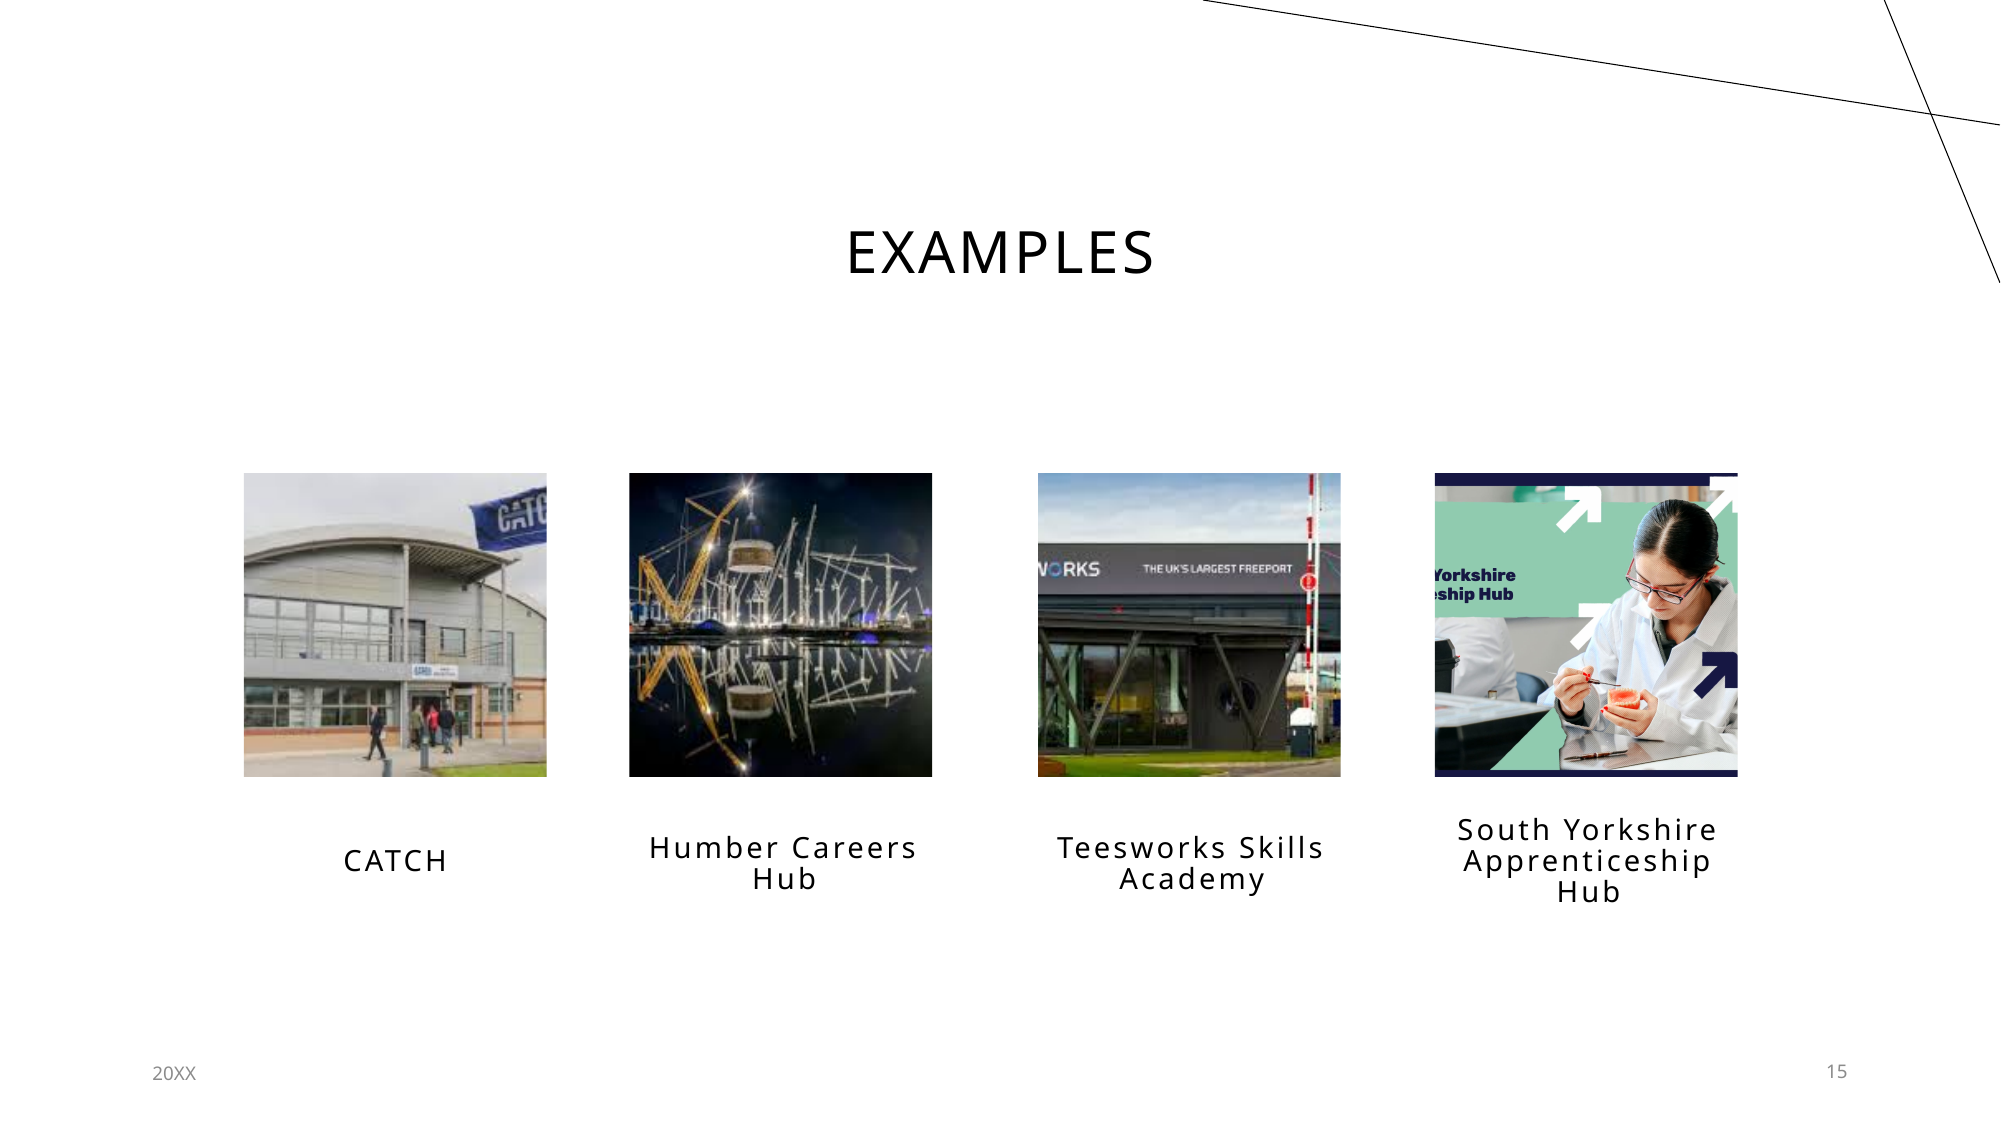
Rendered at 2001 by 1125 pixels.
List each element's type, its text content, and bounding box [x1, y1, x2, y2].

picture [1037, 473, 1341, 777]
slide_number 15 [1412, 1042, 1863, 1103]
list Teesworks Skills Academy [1016, 836, 1367, 893]
title Examples [309, 146, 1691, 364]
list South Yorkshire Apprenticeship Hub [1413, 834, 1764, 891]
list Humber Careers Hub [608, 836, 961, 893]
list CATCH [215, 834, 576, 891]
picture [629, 473, 933, 777]
picture [1434, 473, 1738, 777]
picture [243, 473, 547, 777]
slide_number 20XX [137, 1042, 588, 1103]
